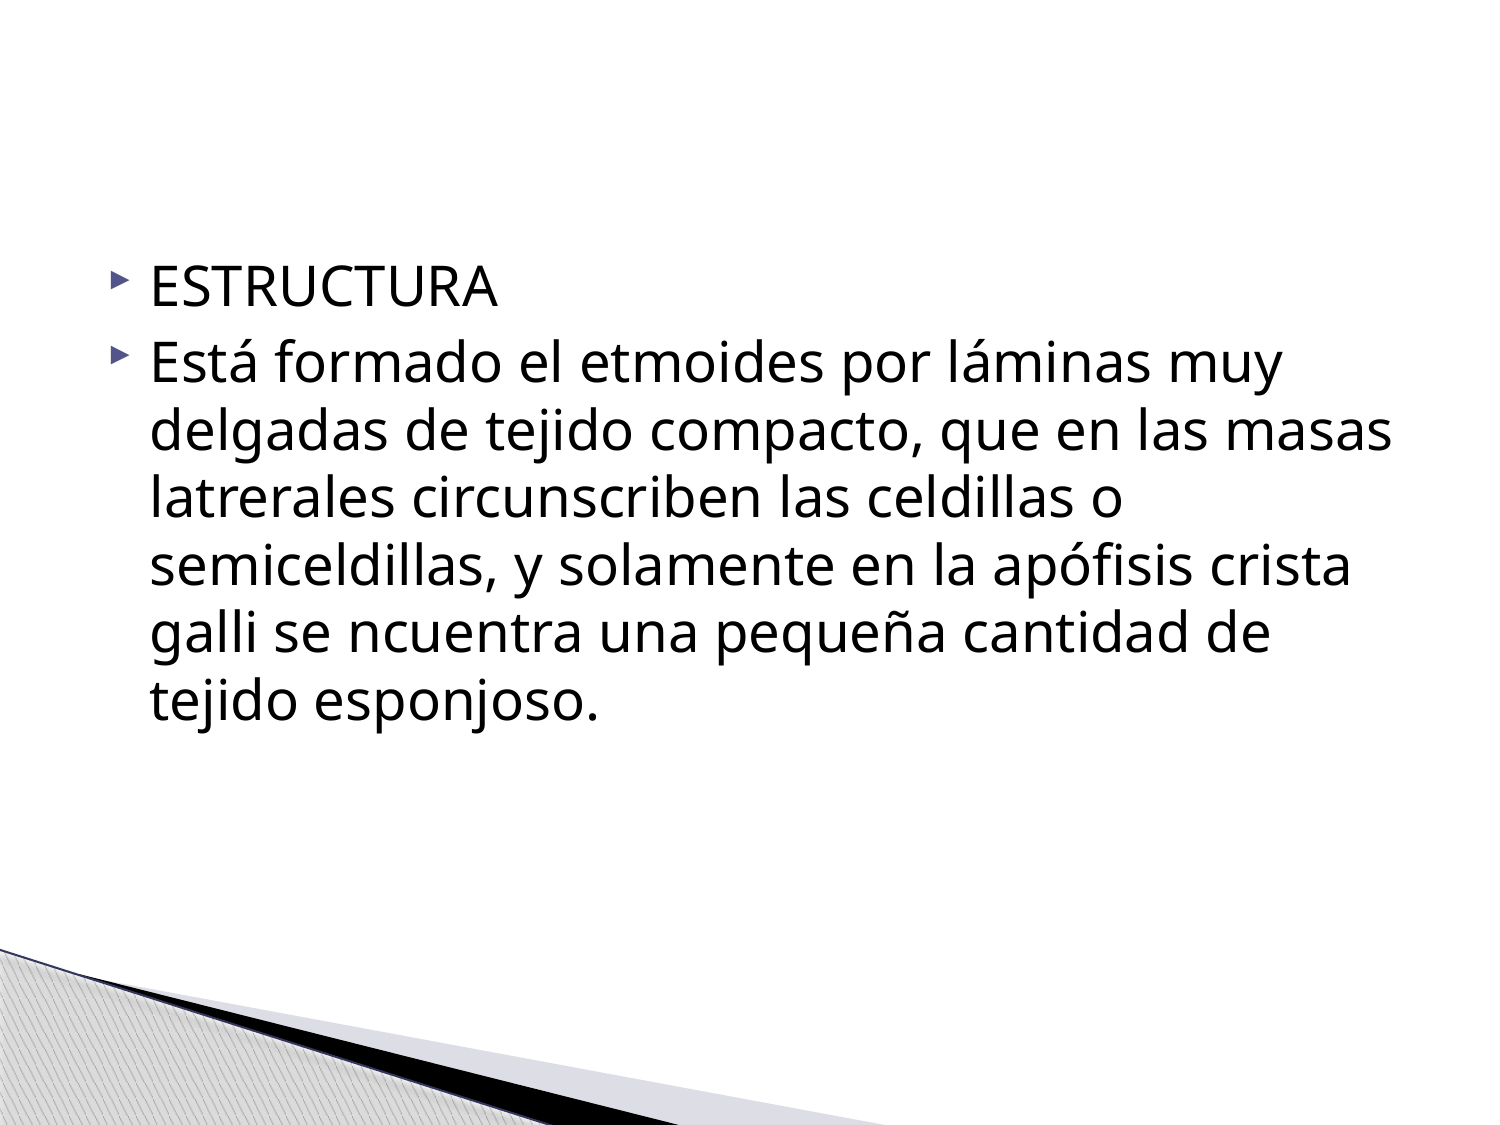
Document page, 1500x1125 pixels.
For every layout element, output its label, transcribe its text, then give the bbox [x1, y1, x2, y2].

list ESTRUCTURA Está formado el etmoides por láminas muy delgadas de tejido compacto, que en las masas latrerales circunscriben las celdillas o semiceldillas, y solamente en la apófisis crista galli se ncuentra una pequeña cantidad de tejido esponjoso. [75, 243, 1425, 986]
